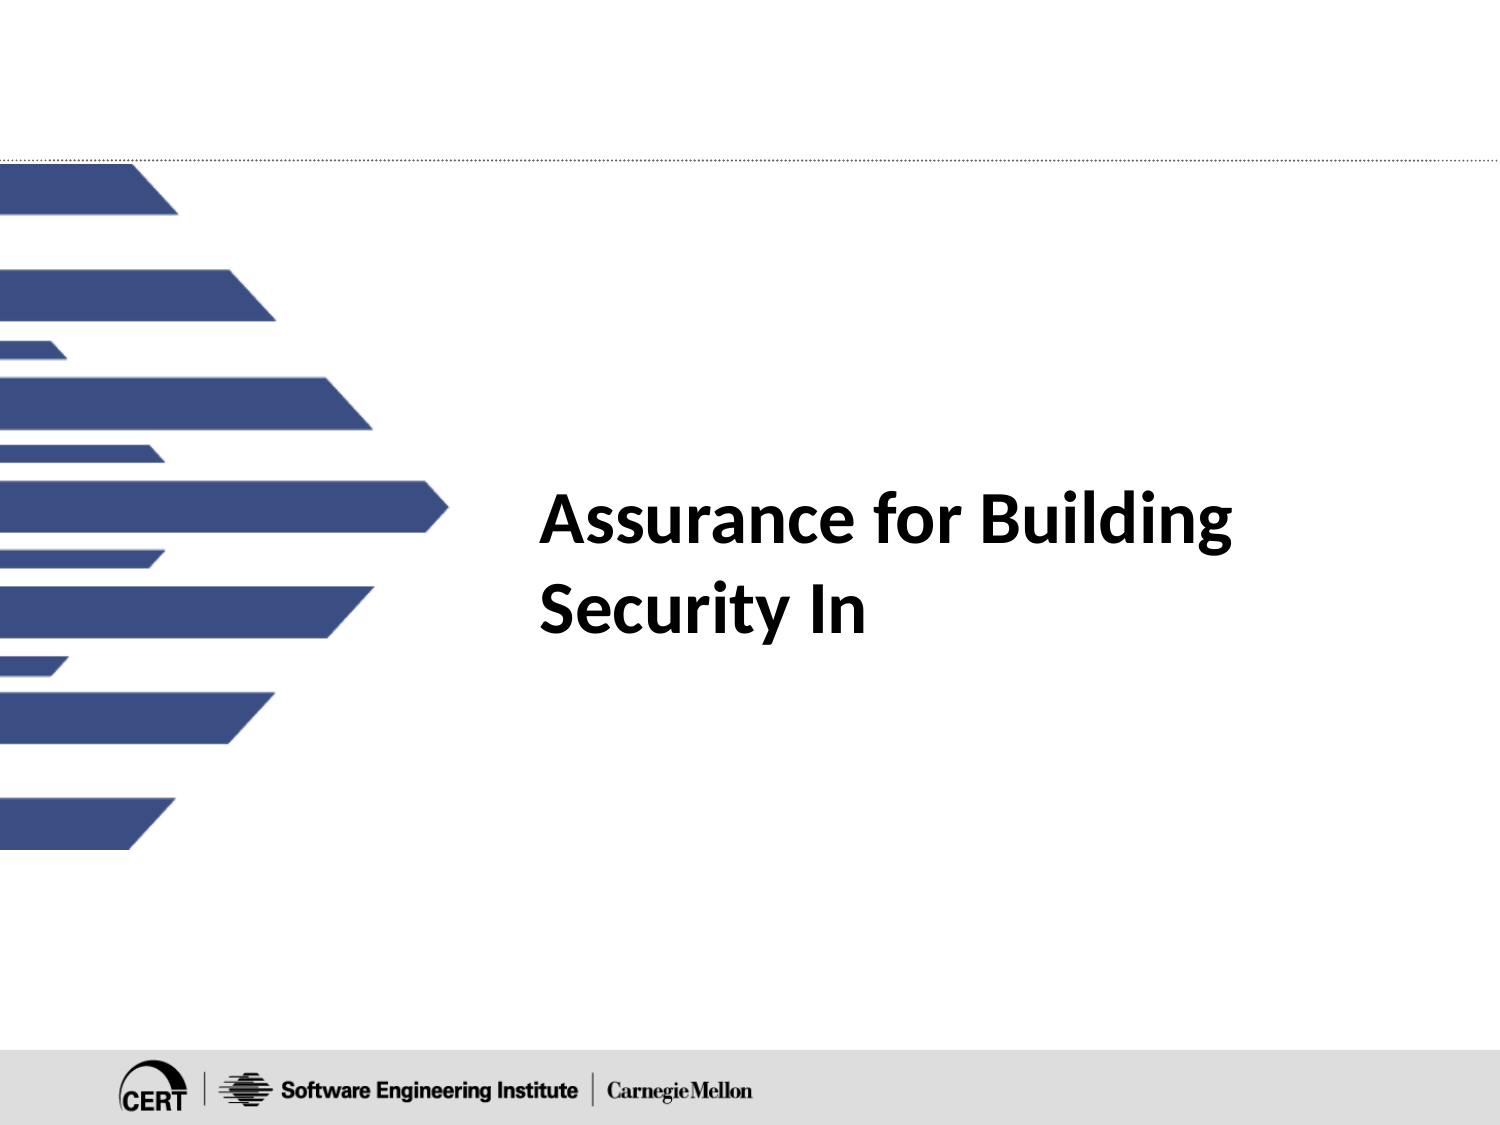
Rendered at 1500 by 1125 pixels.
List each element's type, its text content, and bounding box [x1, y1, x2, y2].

picture [0, 164, 450, 851]
picture [102, 1056, 765, 1117]
text_box Assurance for Building Security In [525, 399, 1475, 717]
